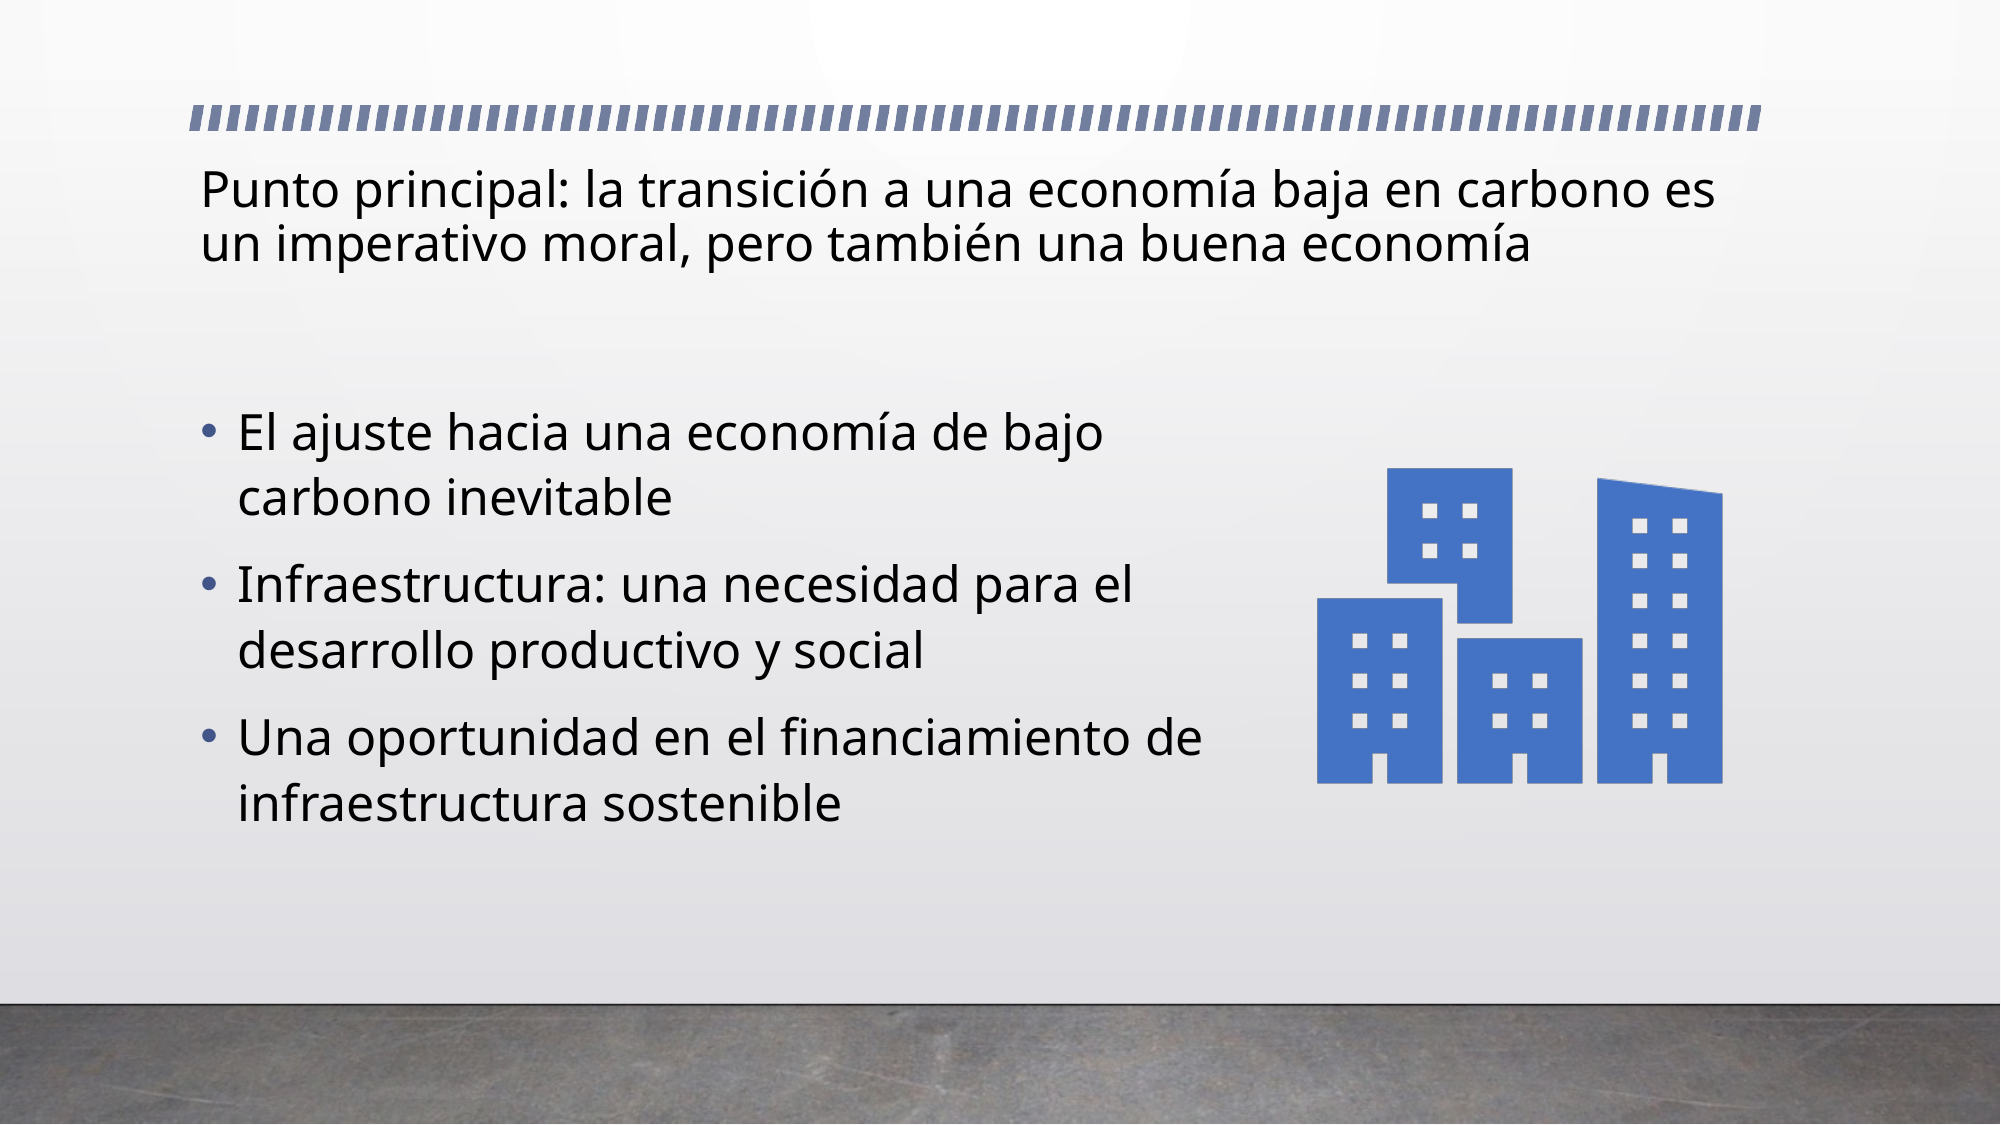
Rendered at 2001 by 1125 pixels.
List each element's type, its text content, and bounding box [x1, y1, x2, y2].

list El ajuste hacia una economía de bajo carbono inevitable Infraestructura: una necesidad para el desarrollo productivo y social Una oportunidad en el financiamiento de infraestructura sostenible [185, 386, 1257, 947]
picture [0, 1004, 2000, 1124]
title Punto principal: la transición a una economía baja en carbono es un imperativo moral, pero también una buena economía [185, 156, 1761, 329]
picture [1280, 386, 1761, 866]
